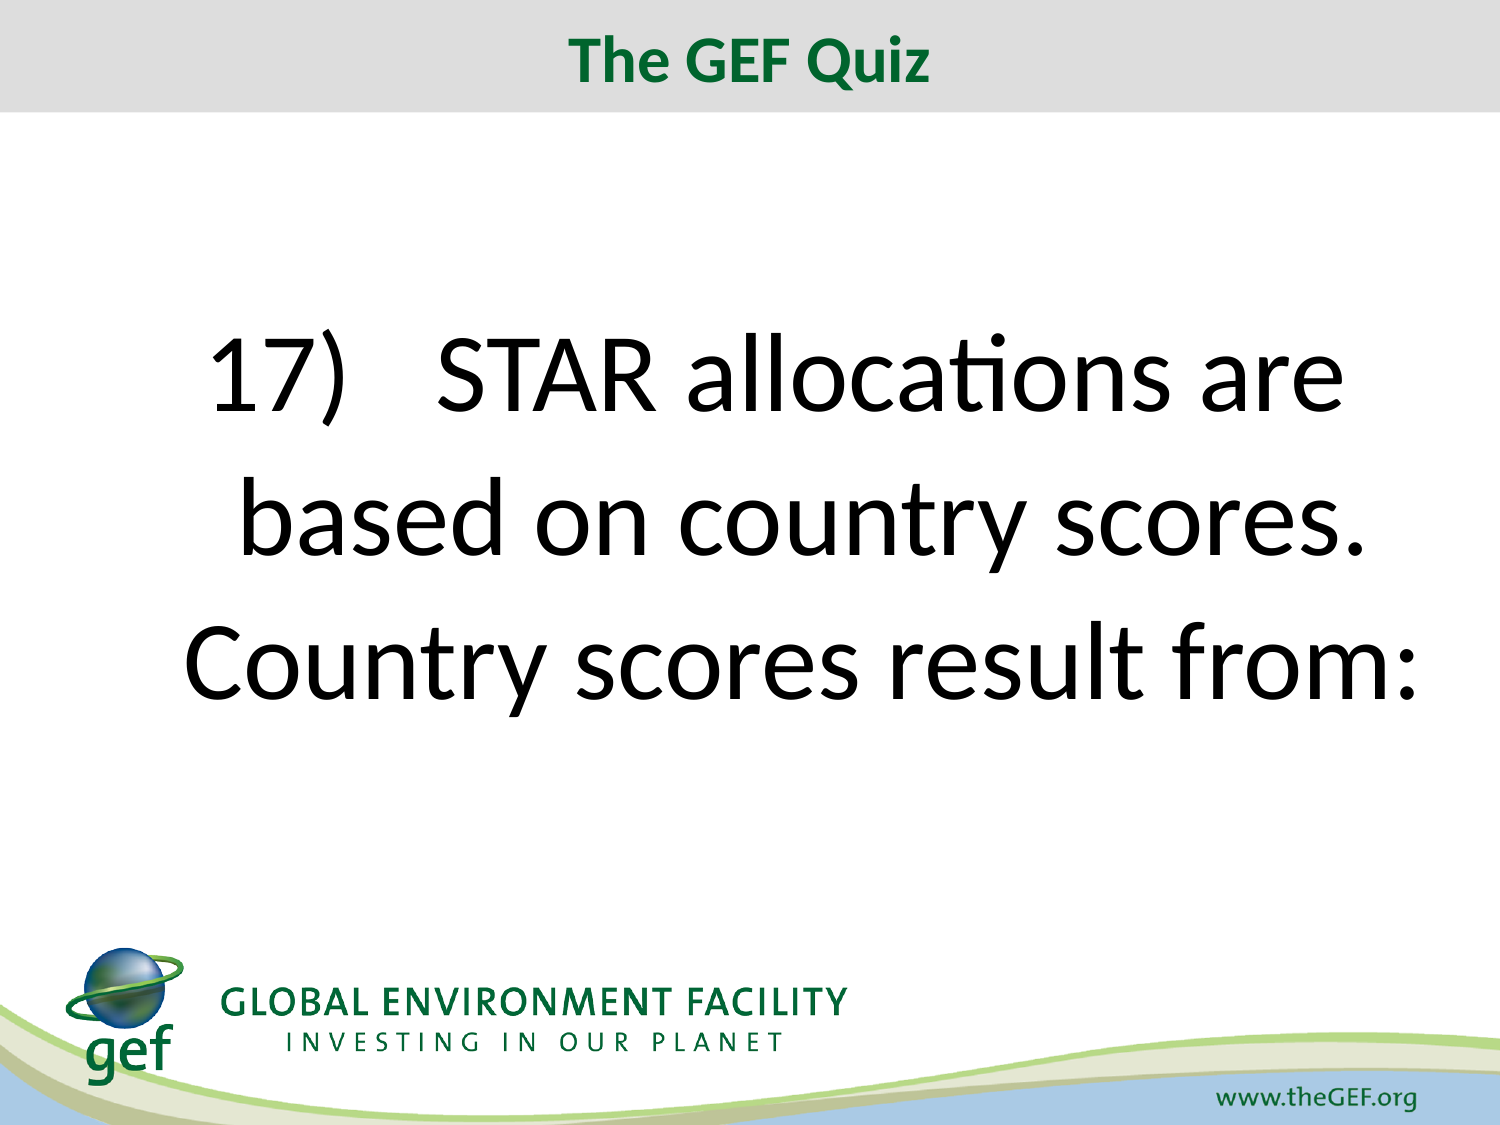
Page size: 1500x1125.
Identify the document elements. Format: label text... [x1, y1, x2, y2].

title 17) STAR allocations are based on country scores. Country scores result from: [100, 148, 1451, 953]
picture [0, 920, 1500, 1125]
text_box The GEF Quiz [0, 0, 1500, 113]
